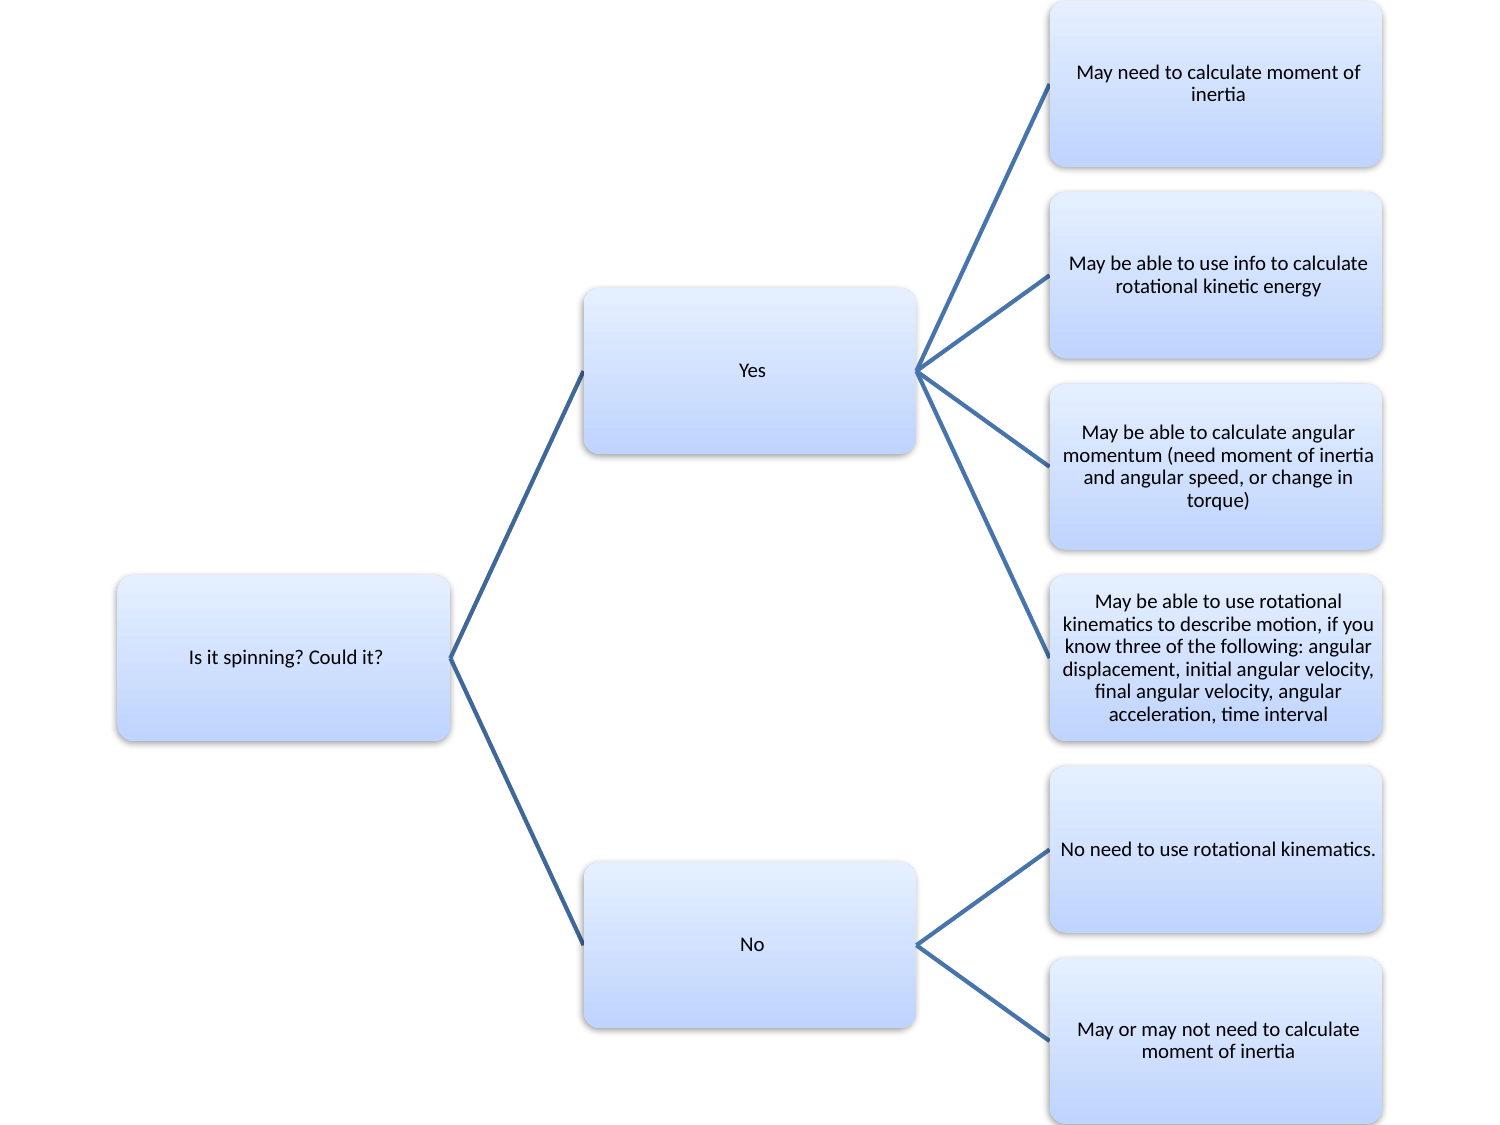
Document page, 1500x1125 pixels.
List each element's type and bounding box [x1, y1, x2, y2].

text_box [0, 0, 1500, 1125]
